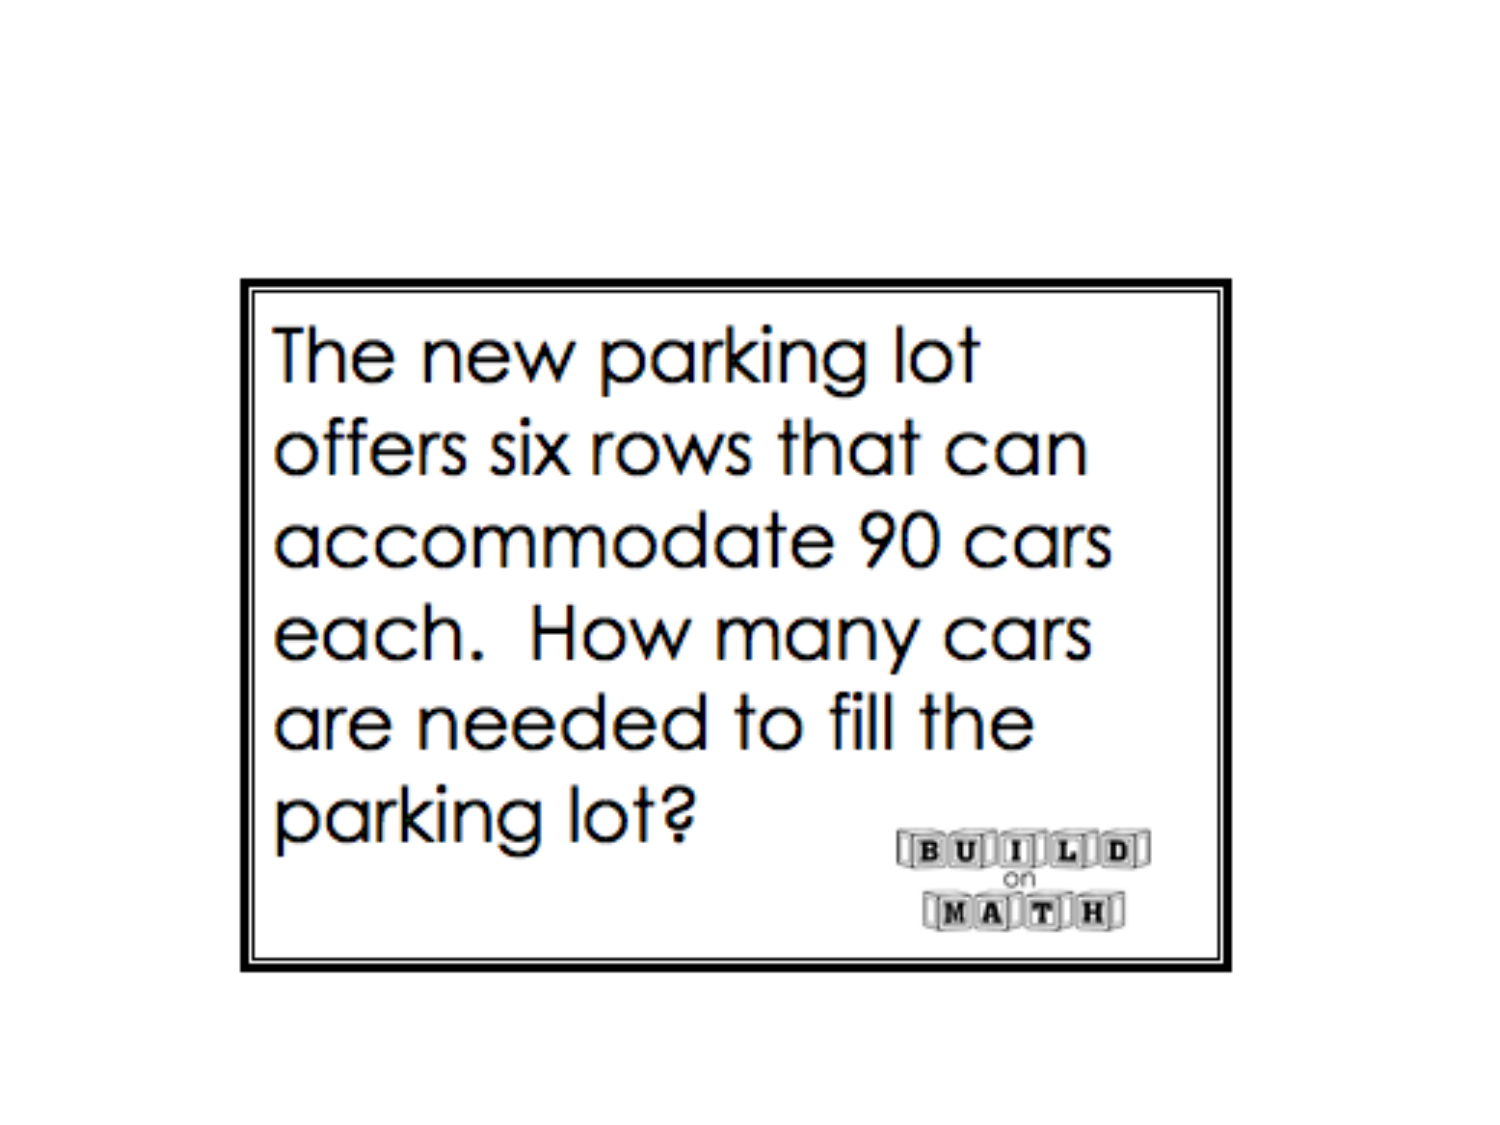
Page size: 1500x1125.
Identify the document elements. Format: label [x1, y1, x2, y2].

list [74, 262, 1426, 1006]
